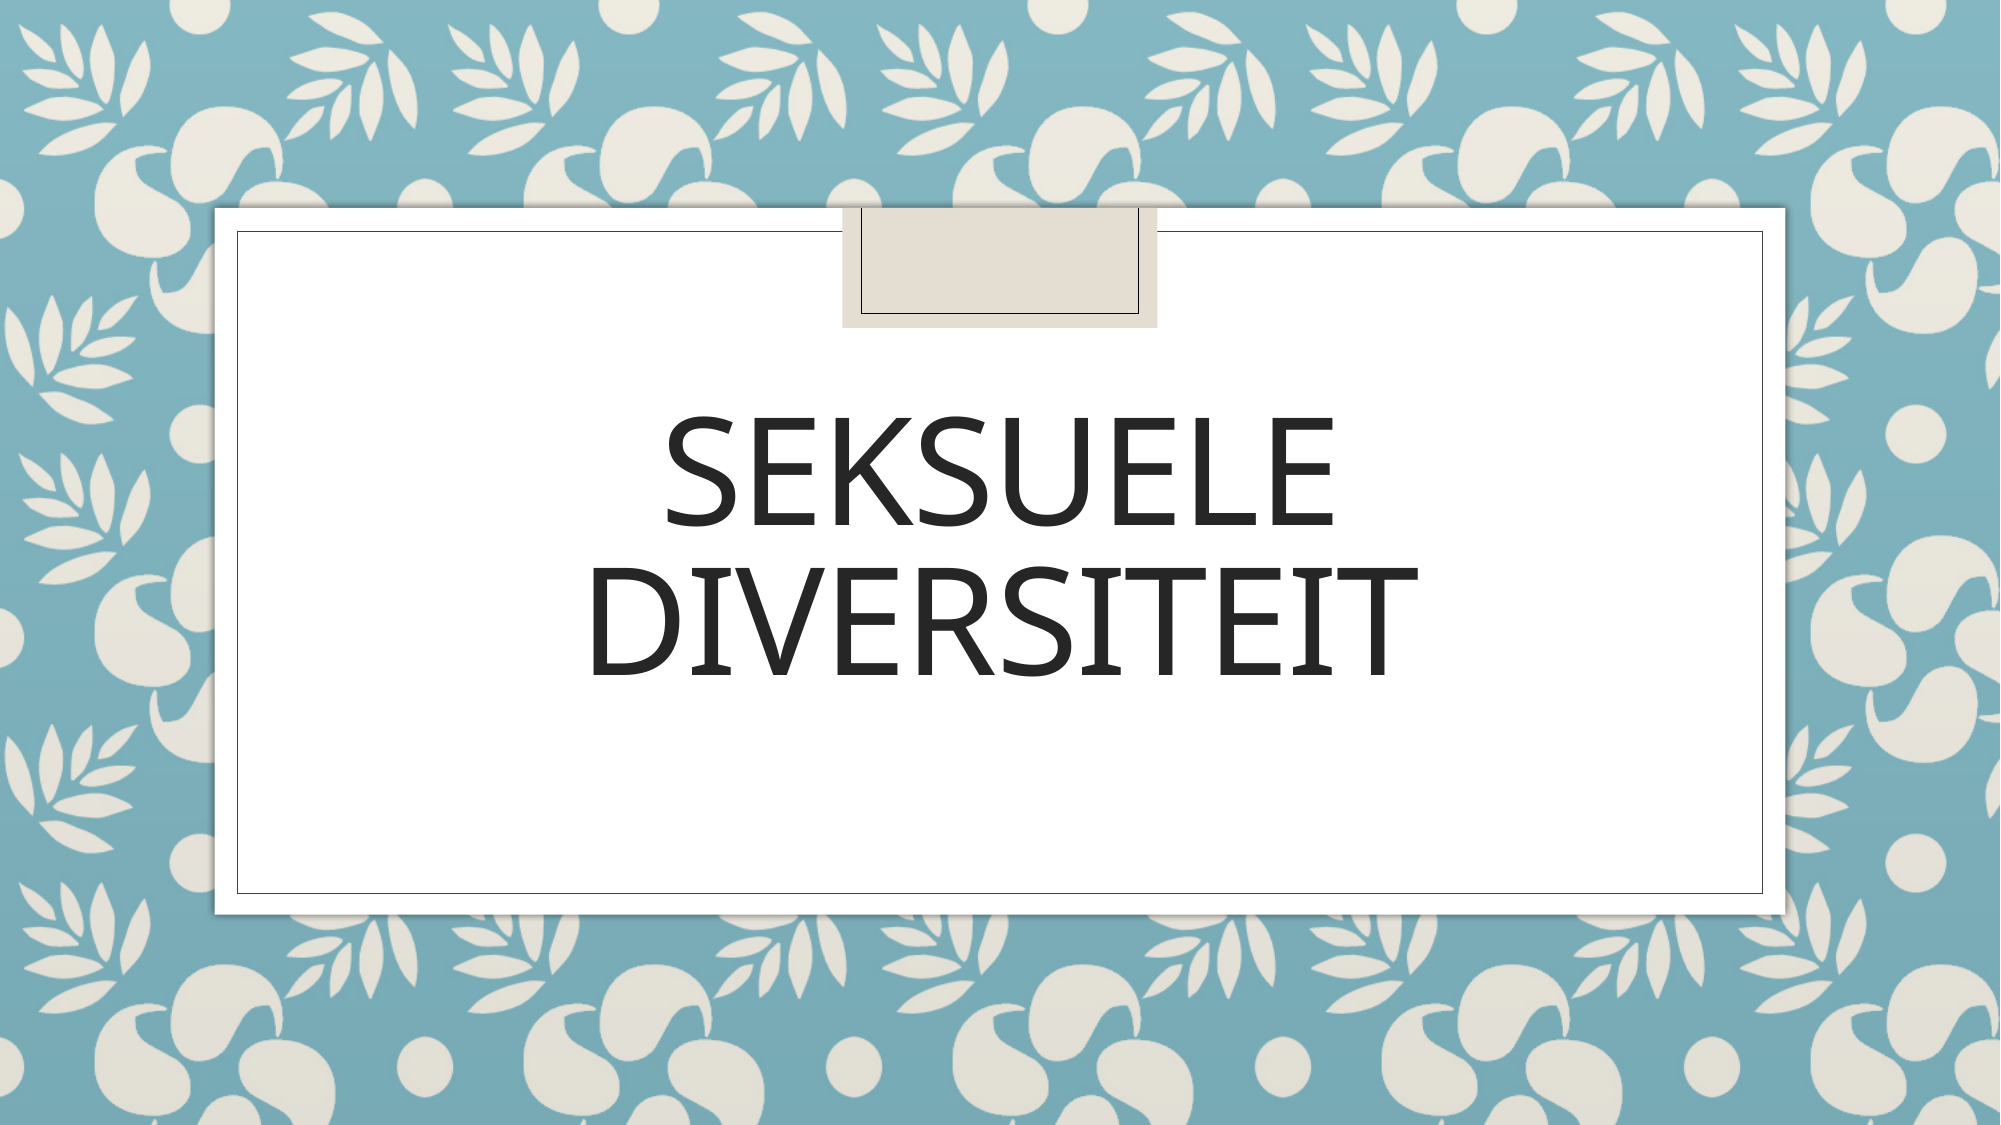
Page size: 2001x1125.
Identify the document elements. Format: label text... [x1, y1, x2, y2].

title Seksuele diversiteit [256, 343, 1744, 769]
